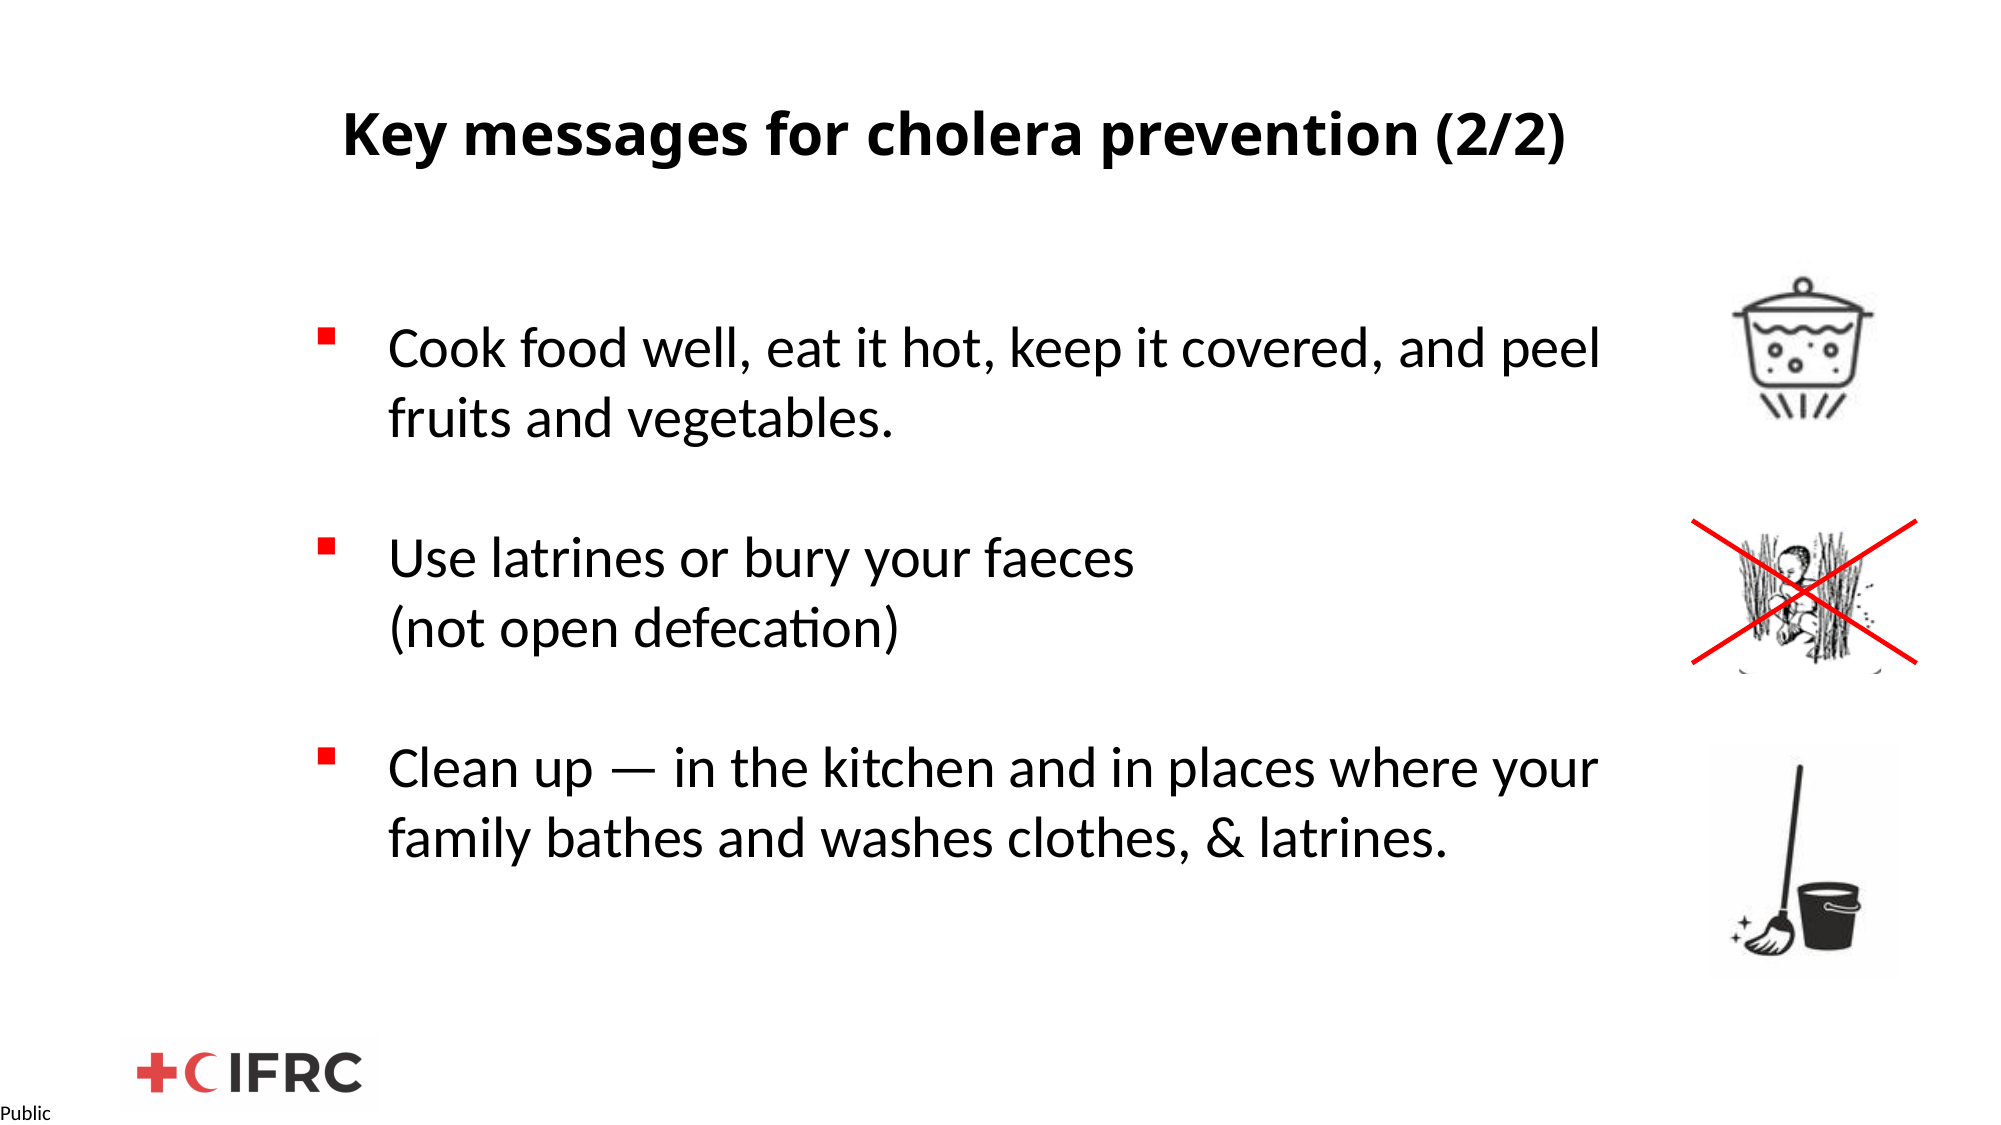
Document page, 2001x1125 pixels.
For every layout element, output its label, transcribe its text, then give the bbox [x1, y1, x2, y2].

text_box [1692, 520, 1917, 674]
picture [1697, 223, 1911, 451]
text_box Cook food well, eat it hot, keep it covered, and peel fruits and vegetables. Use latrines or bury your faeces (not open defecation) Clean up — in the kitchen and in places where your family bathes and washes clothes, & latrines. [298, 301, 1716, 877]
title Key messages for cholera prevention (2/2) [326, 78, 1677, 266]
picture [1709, 743, 1899, 978]
picture [119, 1035, 381, 1111]
